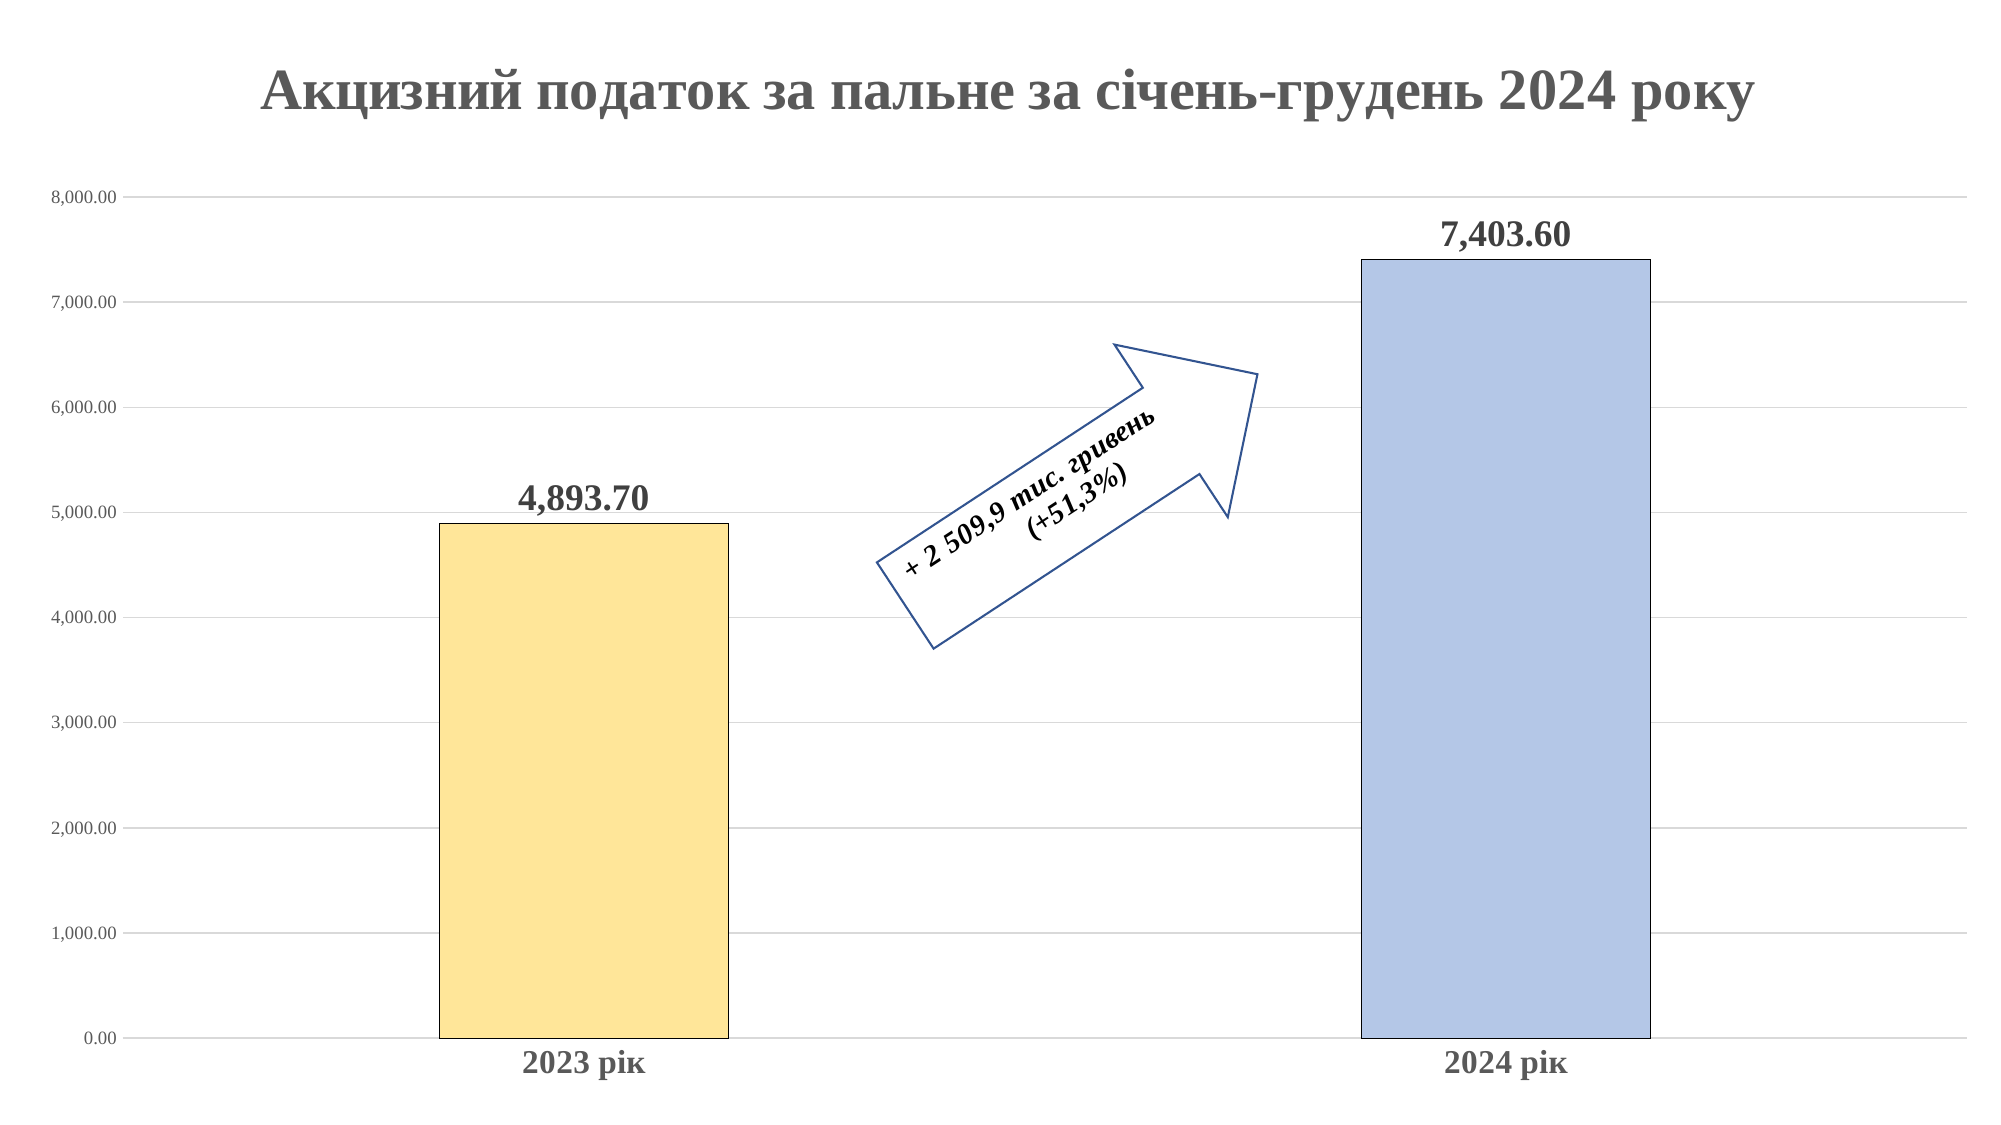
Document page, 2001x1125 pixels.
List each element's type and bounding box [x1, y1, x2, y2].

chart [27, 10, 1990, 1100]
